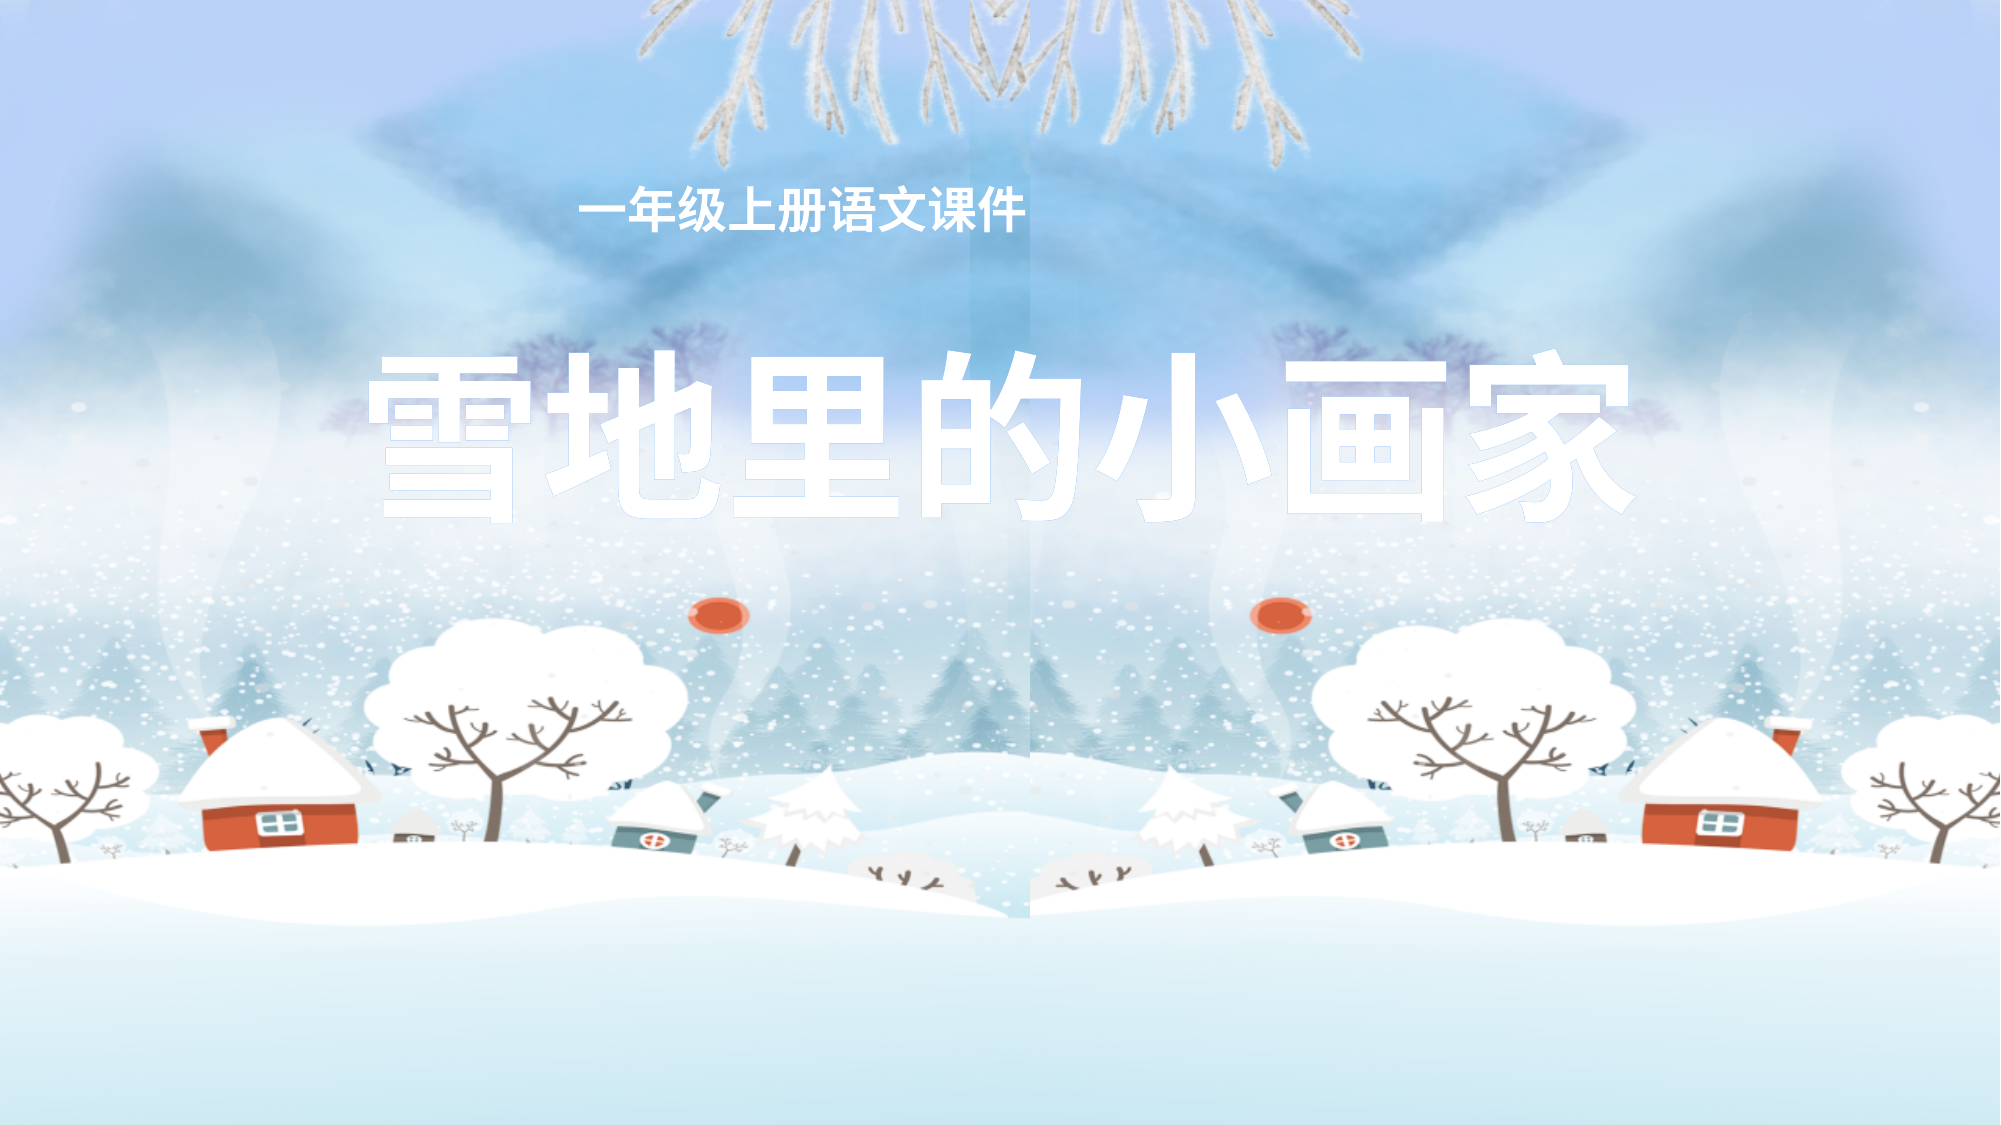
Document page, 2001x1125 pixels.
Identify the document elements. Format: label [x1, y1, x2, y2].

picture [0, 0, 2000, 1125]
text_box [300, 315, 1700, 776]
text_box [562, 170, 1438, 247]
